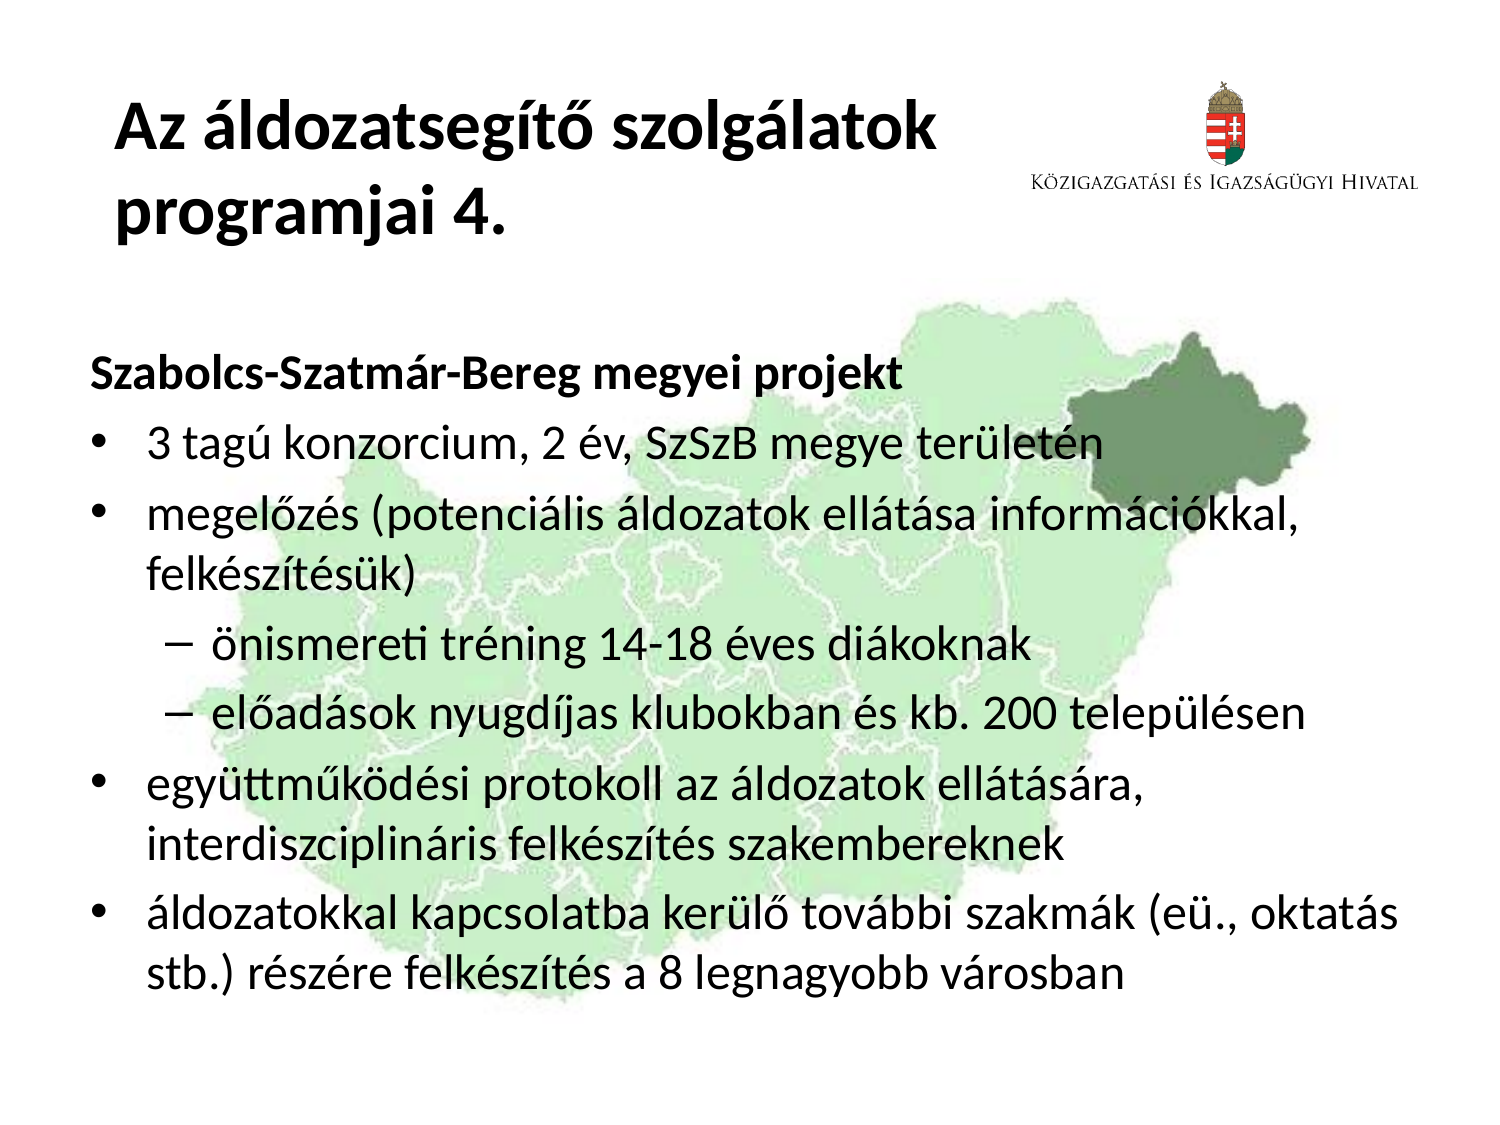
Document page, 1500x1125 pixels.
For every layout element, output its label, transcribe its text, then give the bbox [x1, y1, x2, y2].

picture [1031, 81, 1418, 189]
list Szabolcs-Szatmár-Bereg megyei projekt 3 tagú konzorcium, 2 év, SzSzB megye területén megelőzés (potenciális áldozatok ellátása információkkal, felkészítésük) önismereti tréning 14-18 éves diákoknak előadások nyugdíjas klubokban és kb. 200 településen együttműködési protokoll az áldozatok ellátására, interdiszciplináris felkészítés szakembereknek áldozatokkal kapcsolatba kerülő további szakmák (eü., oktatás stb.) részére felkészítés a 8 legnagyobb városban [75, 262, 1425, 1005]
picture [147, 278, 1351, 1024]
text_box Az áldozatsegítő szolgálatok programjai 4. [99, 70, 1450, 258]
